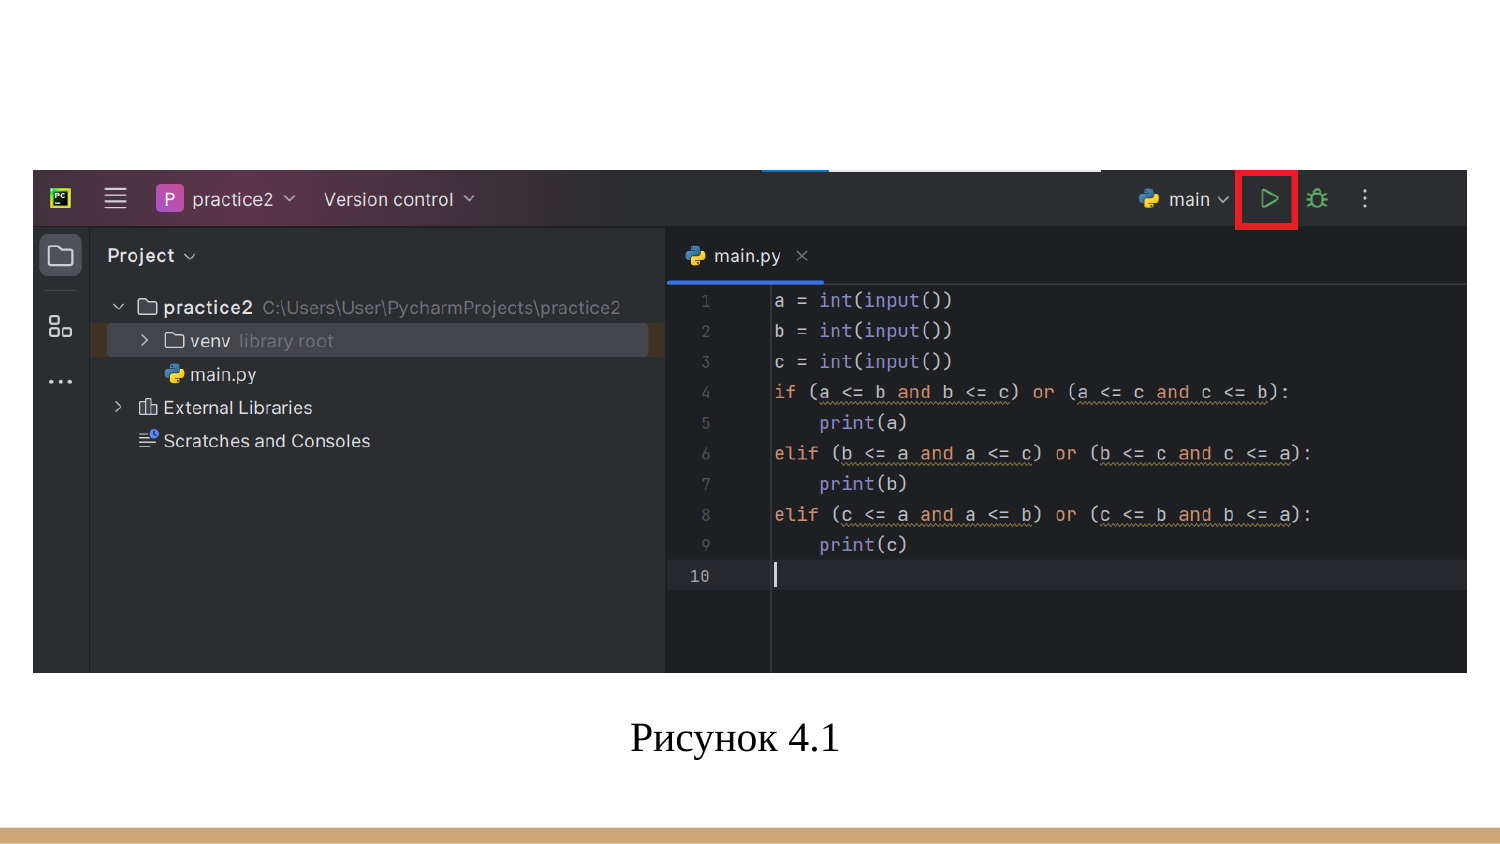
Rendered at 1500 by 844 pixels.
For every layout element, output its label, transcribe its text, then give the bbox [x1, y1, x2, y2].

picture [32, 170, 1467, 674]
title Рисунок 4.1 [67, 681, 1404, 798]
